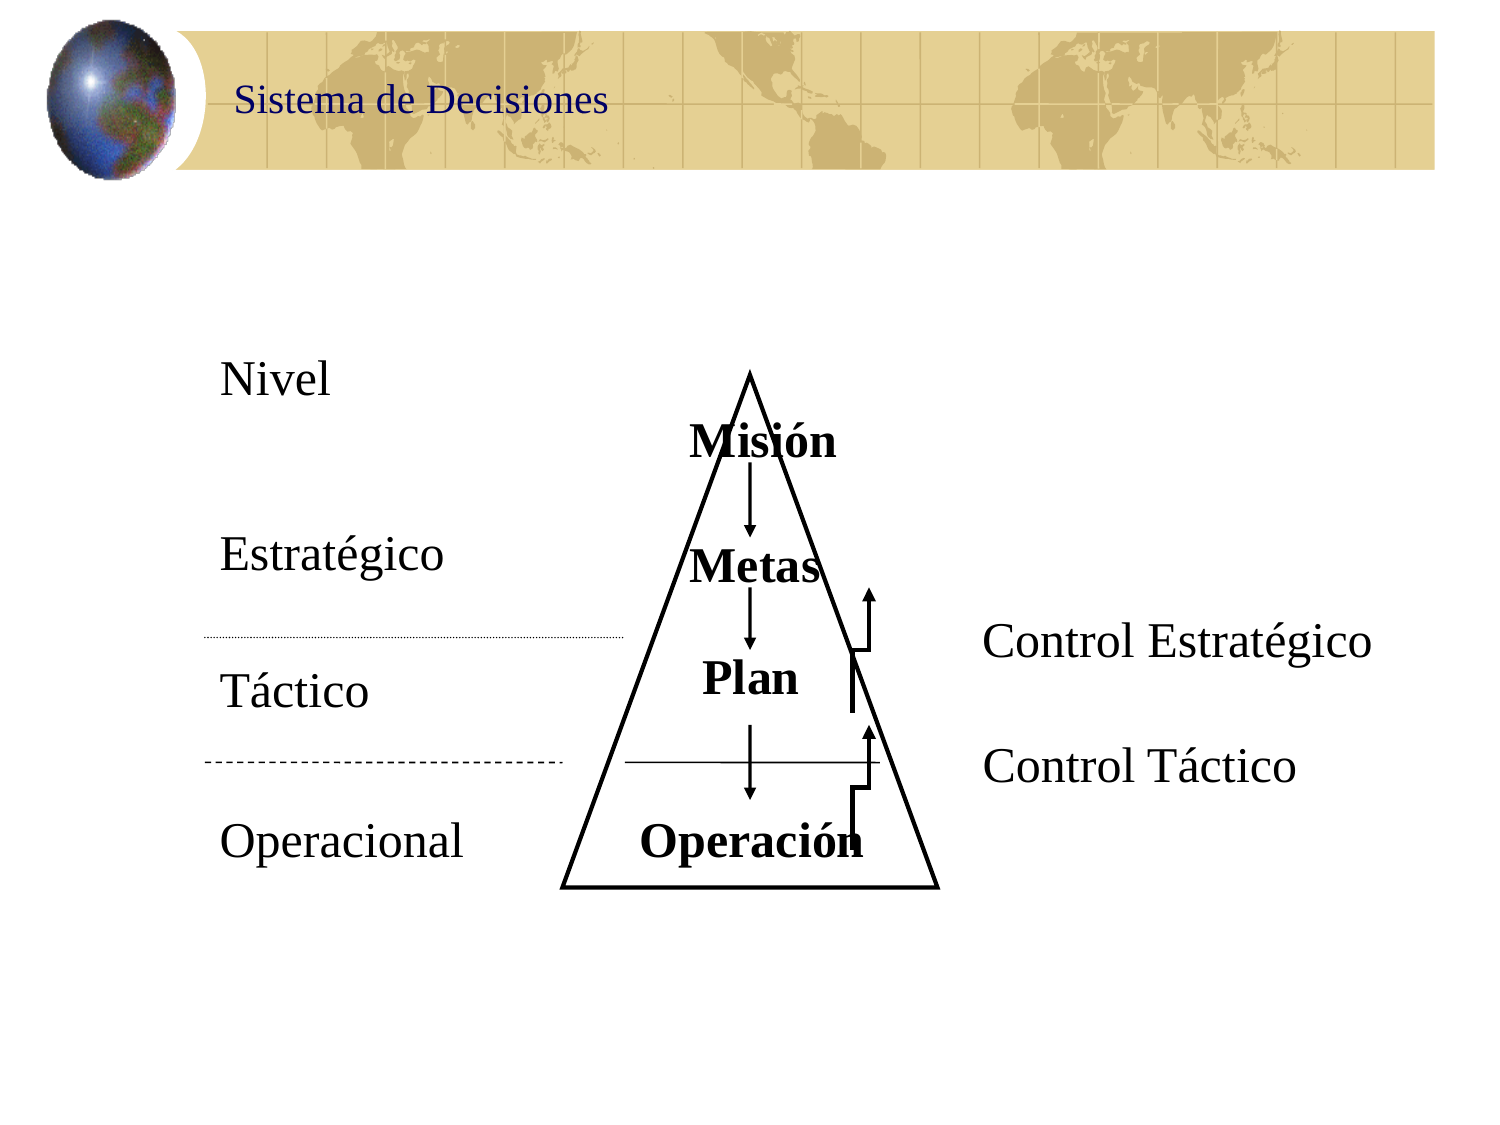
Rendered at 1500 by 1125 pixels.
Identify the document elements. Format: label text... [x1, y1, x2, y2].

text_box [562, 579, 938, 888]
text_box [852, 587, 870, 713]
text_box Misión [674, 399, 853, 475]
text_box Metas [675, 524, 836, 600]
text_box Táctico [204, 650, 385, 725]
picture [42, 14, 190, 185]
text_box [852, 724, 870, 851]
text_box Control Estratégico [967, 600, 1388, 675]
text_box Control Táctico [967, 725, 1313, 800]
text_box [743, 462, 757, 538]
text_box Operación [624, 799, 880, 875]
text_box Operacional [204, 800, 480, 875]
text_box Estratégico [204, 512, 460, 588]
title Sistema de Decisiones [218, 77, 1448, 117]
text_box [741, 374, 759, 399]
text_box Plan [687, 637, 815, 713]
text_box [743, 763, 757, 800]
text_box [751, 475, 805, 524]
text_box [695, 475, 749, 524]
text_box [743, 587, 757, 650]
text_box Nivel [204, 337, 346, 413]
